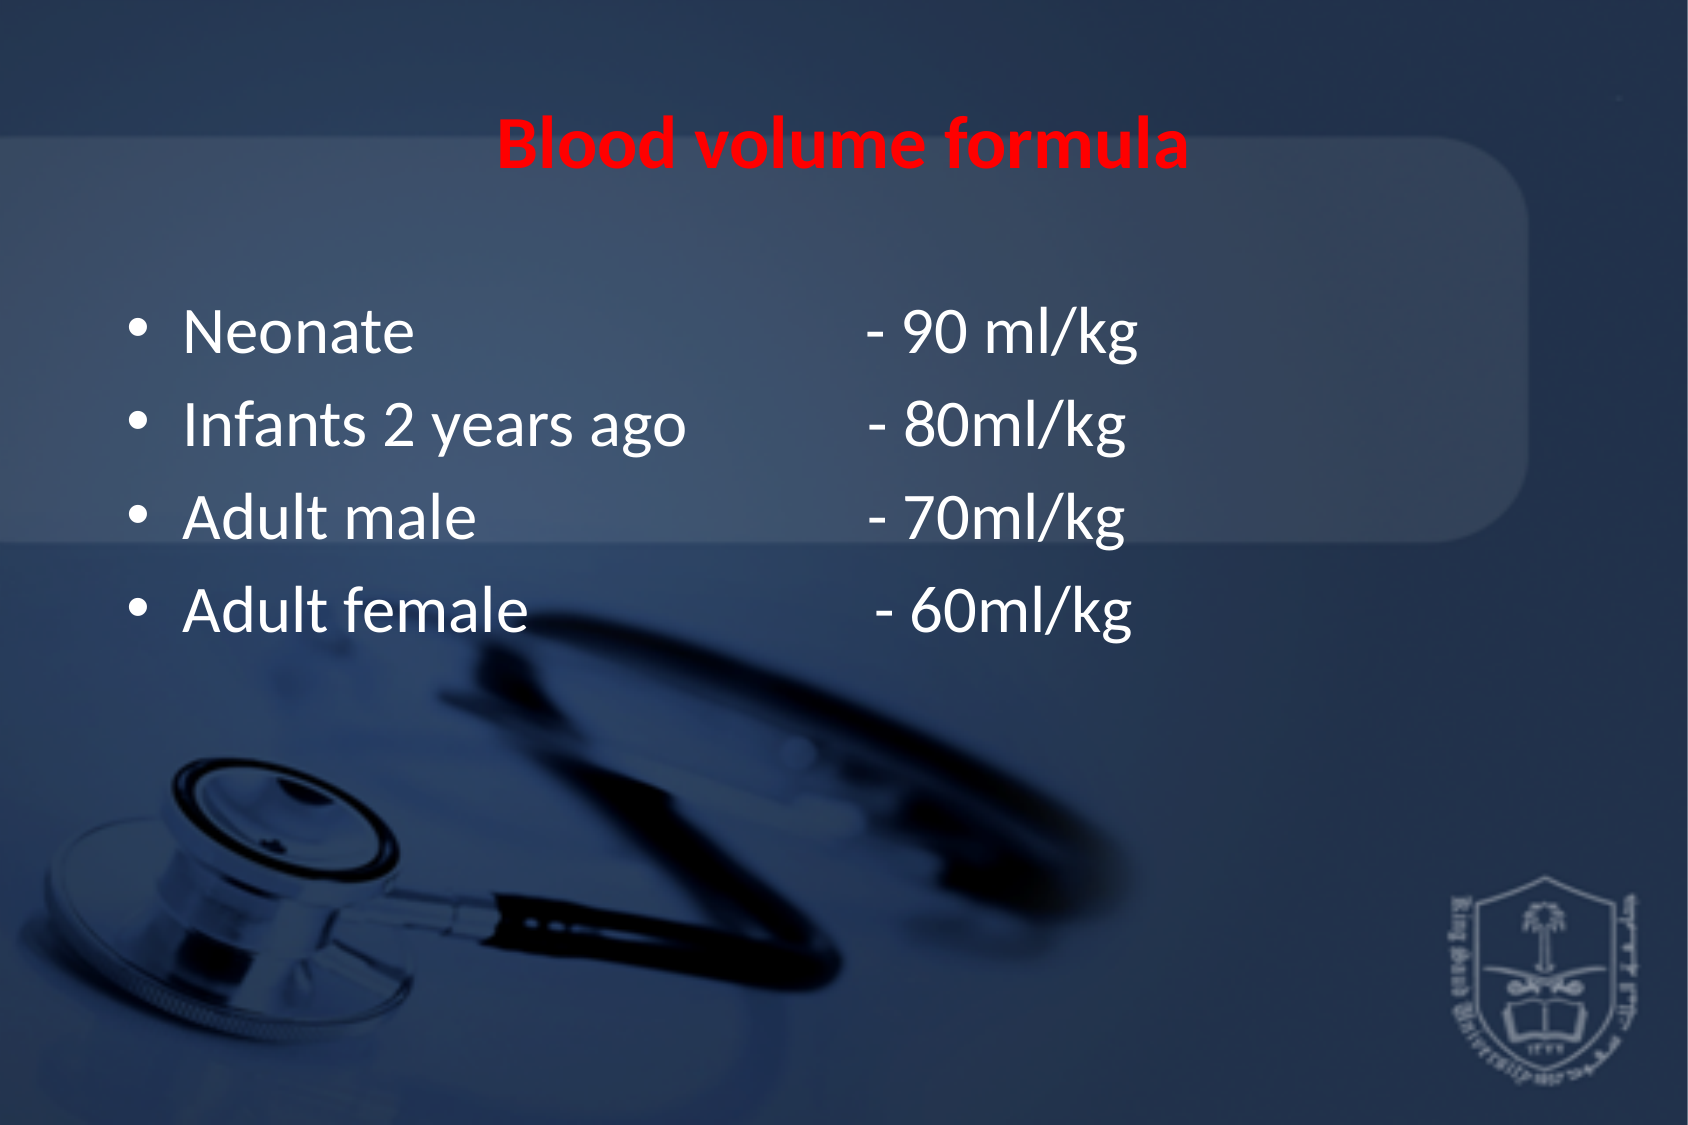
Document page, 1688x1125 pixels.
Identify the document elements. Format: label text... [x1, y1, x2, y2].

title Blood volume formula [84, 45, 1604, 233]
picture [0, 0, 1688, 1125]
list Neonate - 90 ml/kg Infants 2 years ago - 80ml/kg Adult male - 70ml/kg Adult female - 60ml/kg [111, 278, 1631, 1022]
